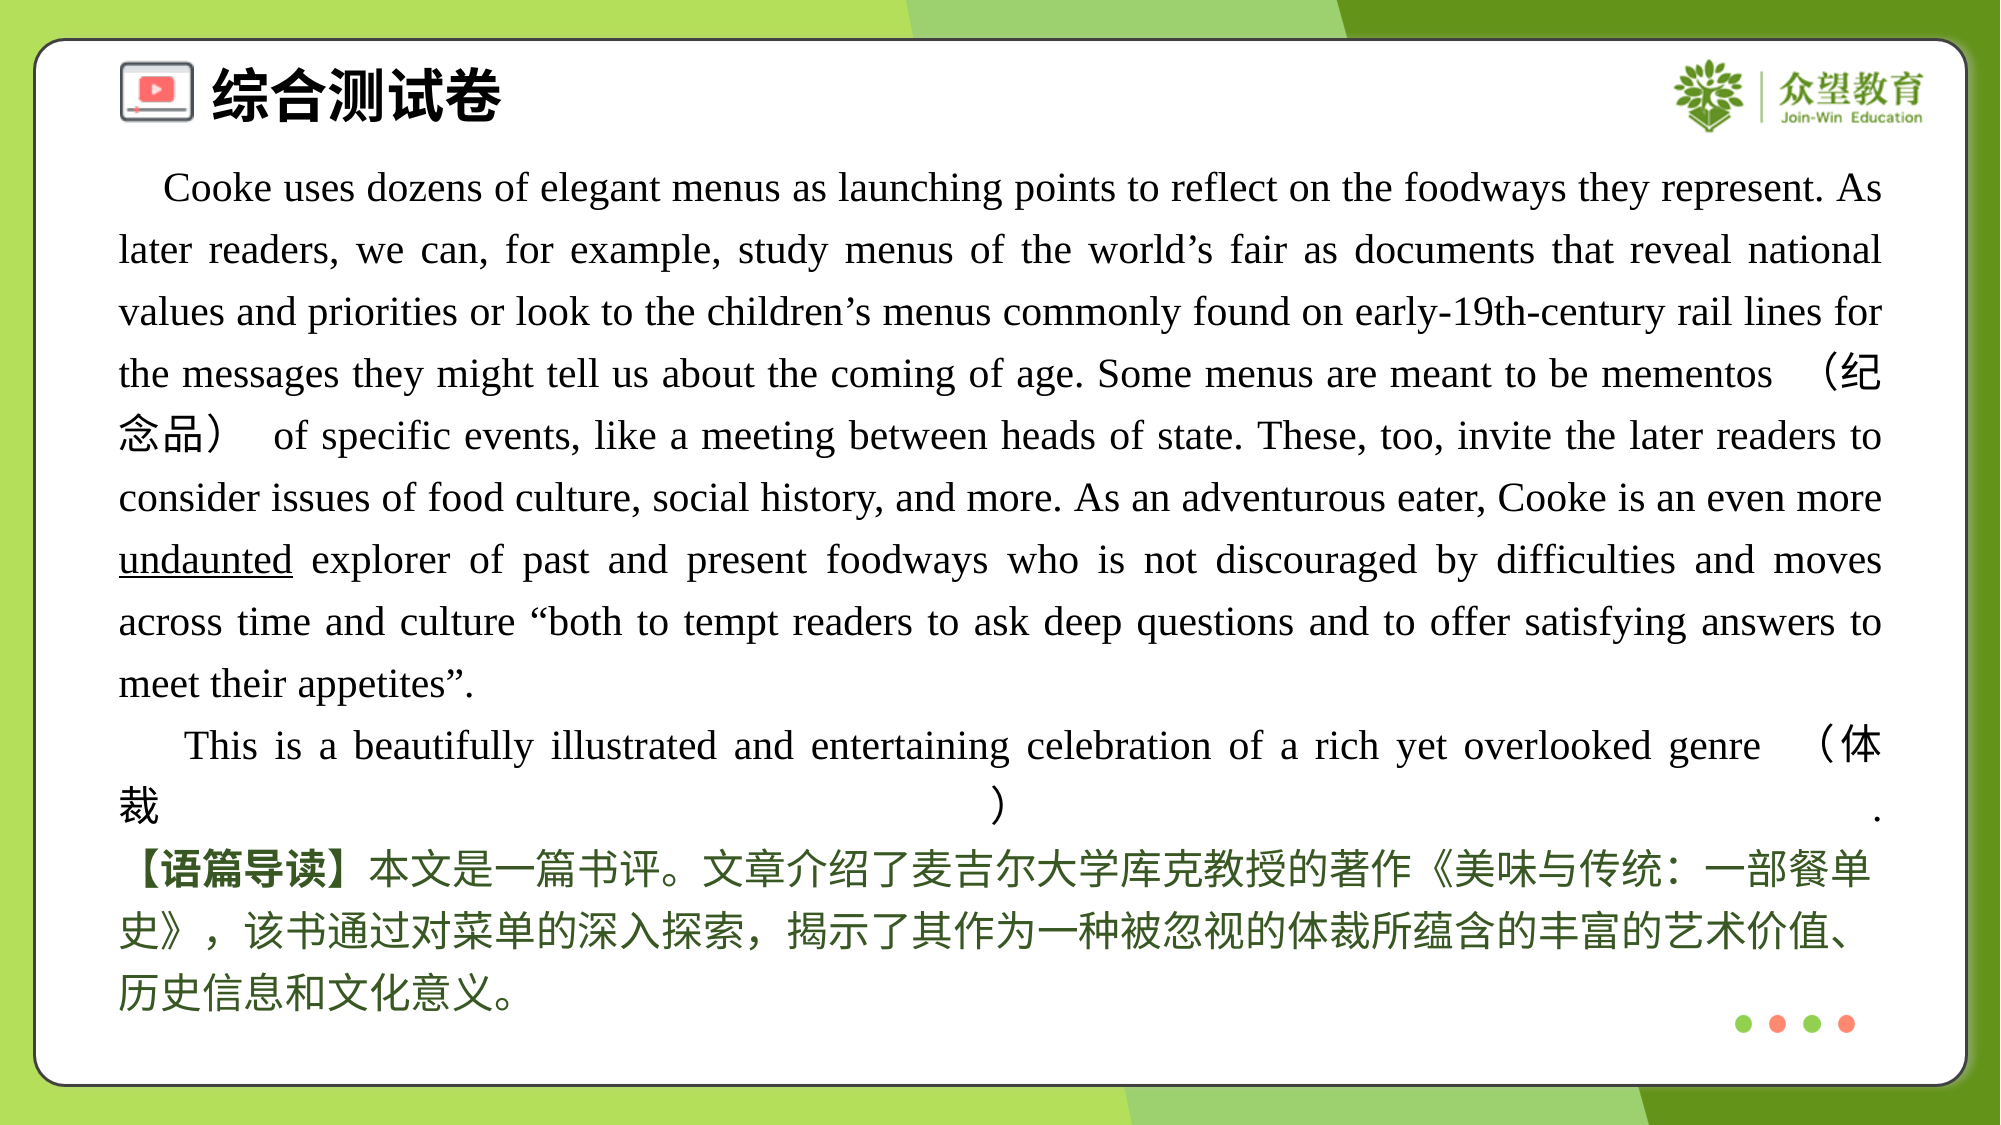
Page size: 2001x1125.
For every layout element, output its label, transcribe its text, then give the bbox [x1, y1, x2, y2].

picture [0, 0, 2000, 1125]
text_box 【语篇导读】本文是一篇书评。文章介绍了麦吉尔大学库克教授的著作《美味与传统：一部餐单史》，该书通过对菜单的深入探索，揭示了其作为一种被忽视的体裁所蕴含的丰富的艺术价值、历史信息和文化意义。 [118, 830, 1883, 1012]
text_box Cooke uses dozens of elegant menus as launching points to reflect on the foodways they represent. As later readers, we can, for example, study menus of the world’s fair as documents that reveal national values and priorities or look to the children’s menus commonly found on early-19th-century rail lines for the messages they might tell us about the coming of age. Some menus are meant to be mementos （纪念品） of specific events, like a meeting between heads of state. These, too, invite the later readers to consider issues of food culture, social history, and more. As an adventurous eater, Cooke is an even more undaunted explorer of past and present foodways who is not discouraged by difficulties and moves across time and culture “both to tempt readers to ask deep questions and to offer satisfying answers to meet their appetites”. This is a beautifully illustrated and entertaining celebration of a rich yet overlooked genre （体裁）.#1.1.3 [118, 147, 1883, 824]
